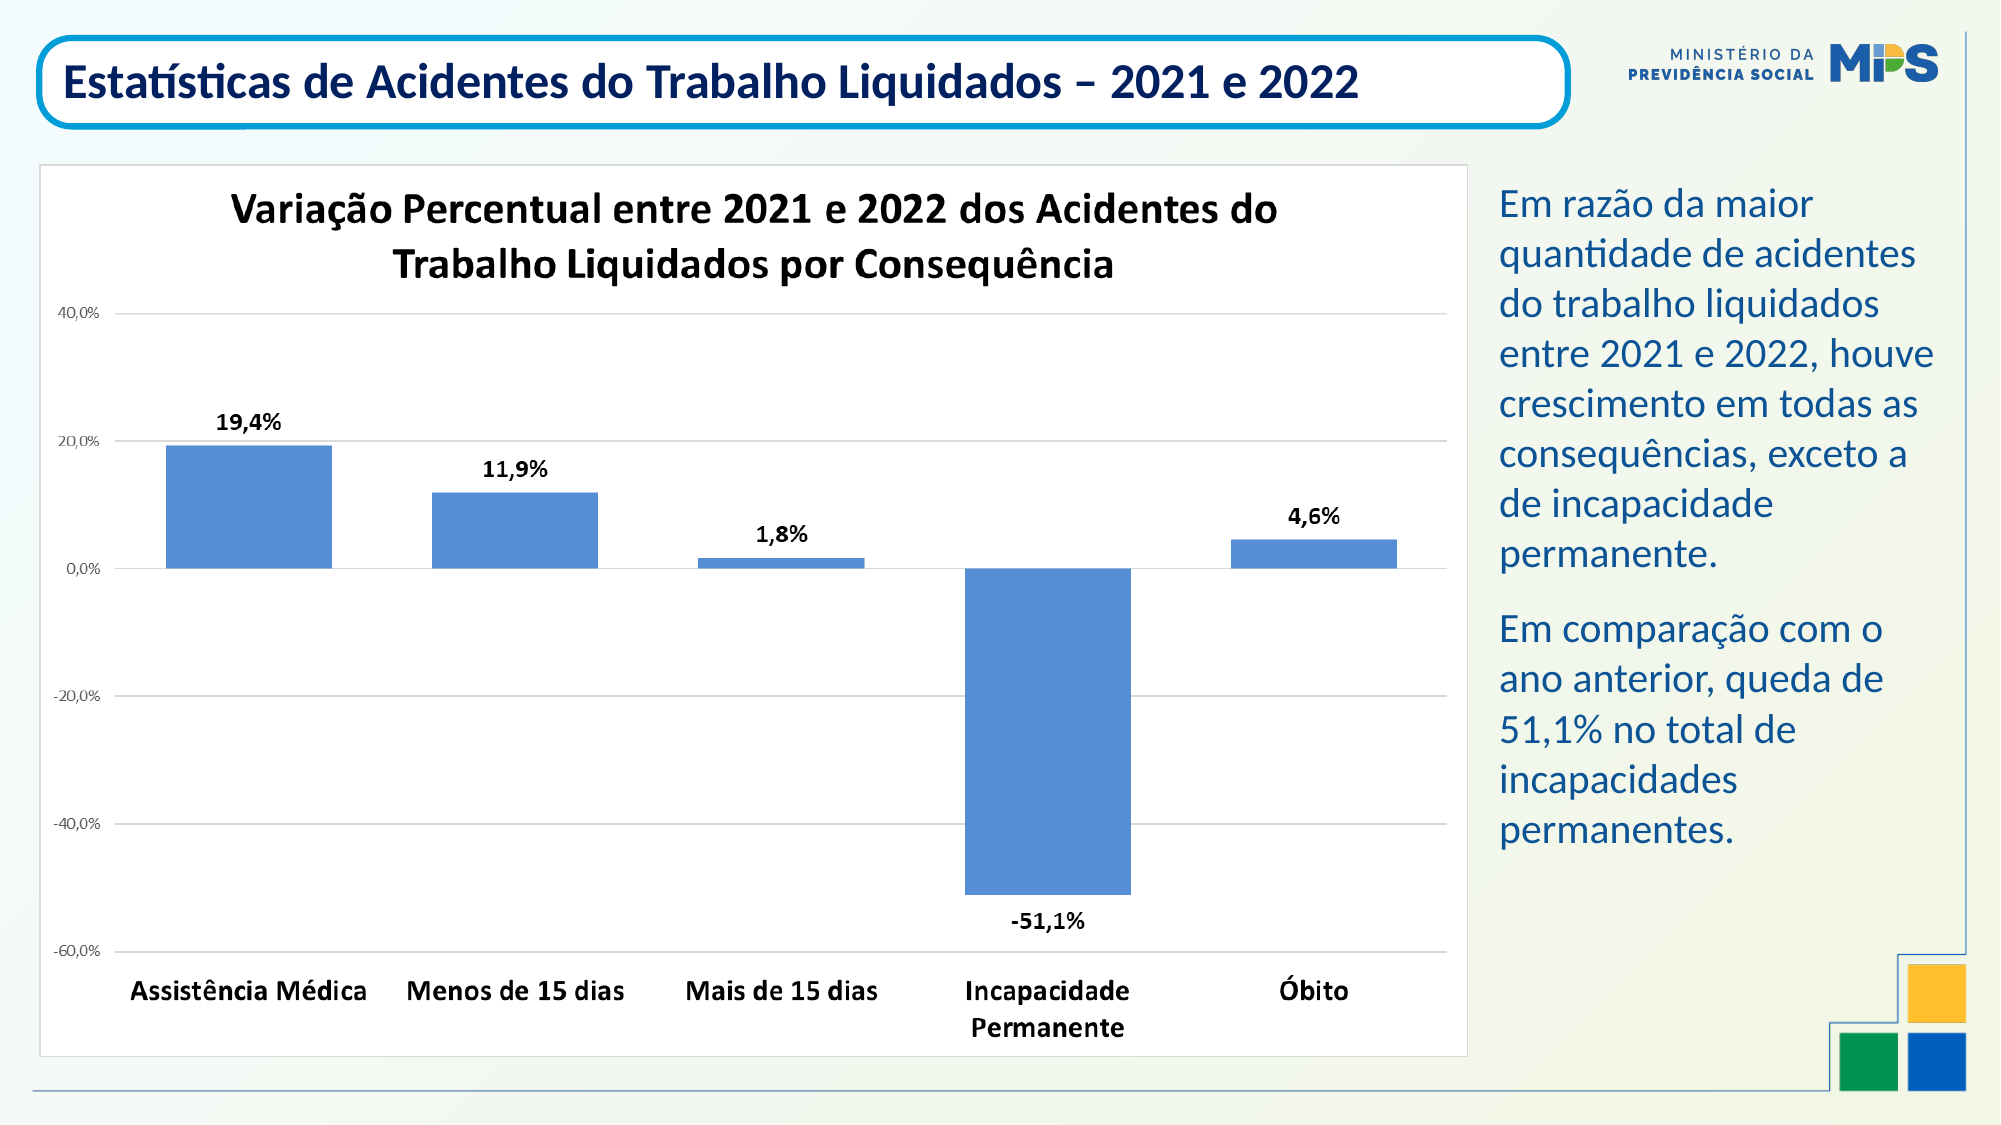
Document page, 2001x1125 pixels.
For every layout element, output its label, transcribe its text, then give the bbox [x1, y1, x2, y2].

text_box Estatísticas de Acidentes do Trabalho Liquidados – 2021 e 2022 [37, 35, 1570, 129]
text_box Em razão da maior quantidade de acidentes do trabalho liquidados entre 2021 e 2022, houve crescimento em todas as consequências, exceto a de incapacidade permanente. Em comparação com o ano anterior, queda de 51,1% no total de incapacidades permanentes. [1491, 166, 1963, 902]
picture [0, 0, 2000, 1125]
